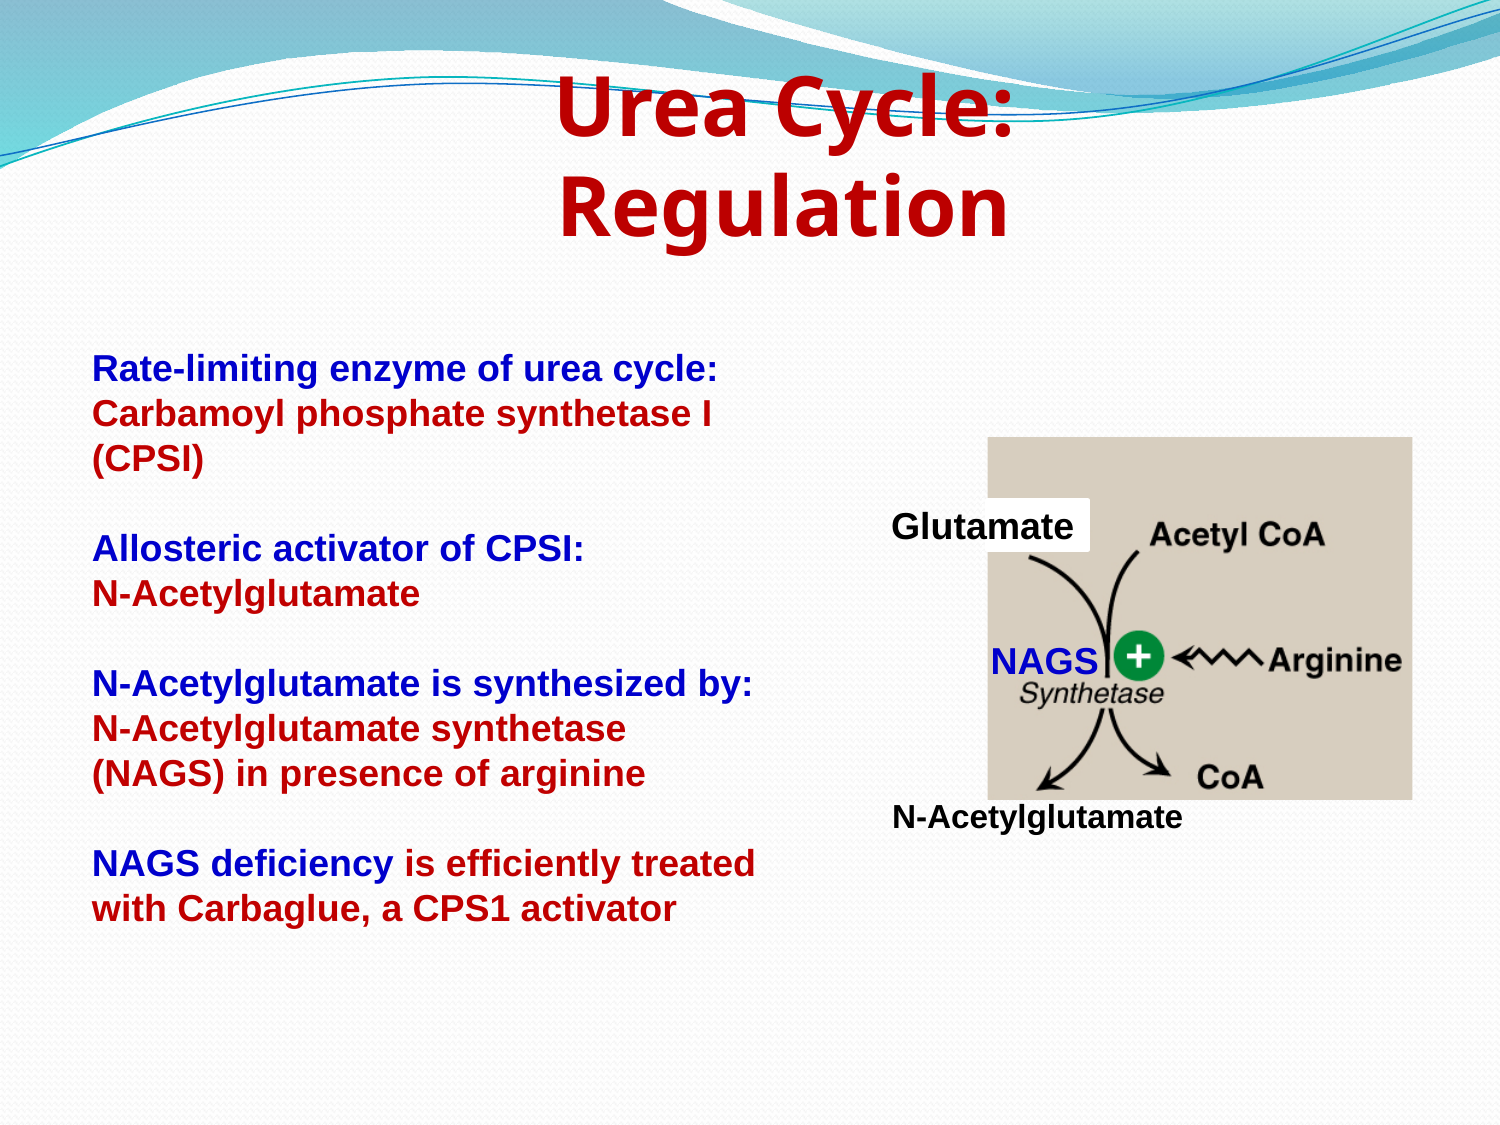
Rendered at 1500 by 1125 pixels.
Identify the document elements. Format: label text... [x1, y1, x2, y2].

title Urea Cycle: Regulation [343, 124, 1226, 254]
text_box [874, 437, 1413, 844]
text_box Rate-limiting enzyme of urea cycle: Carbamoyl phosphate synthetase I (CPSI) Allosteric activator of CPSI: N-Acetylglutamate N-Acetylglutamate is synthesized by: N-Acetylglutamate synthetase (NAGS) in presence of arginine NAGS deficiency is efficiently treated with Carbaglue, a CPS1 activator [77, 336, 772, 981]
